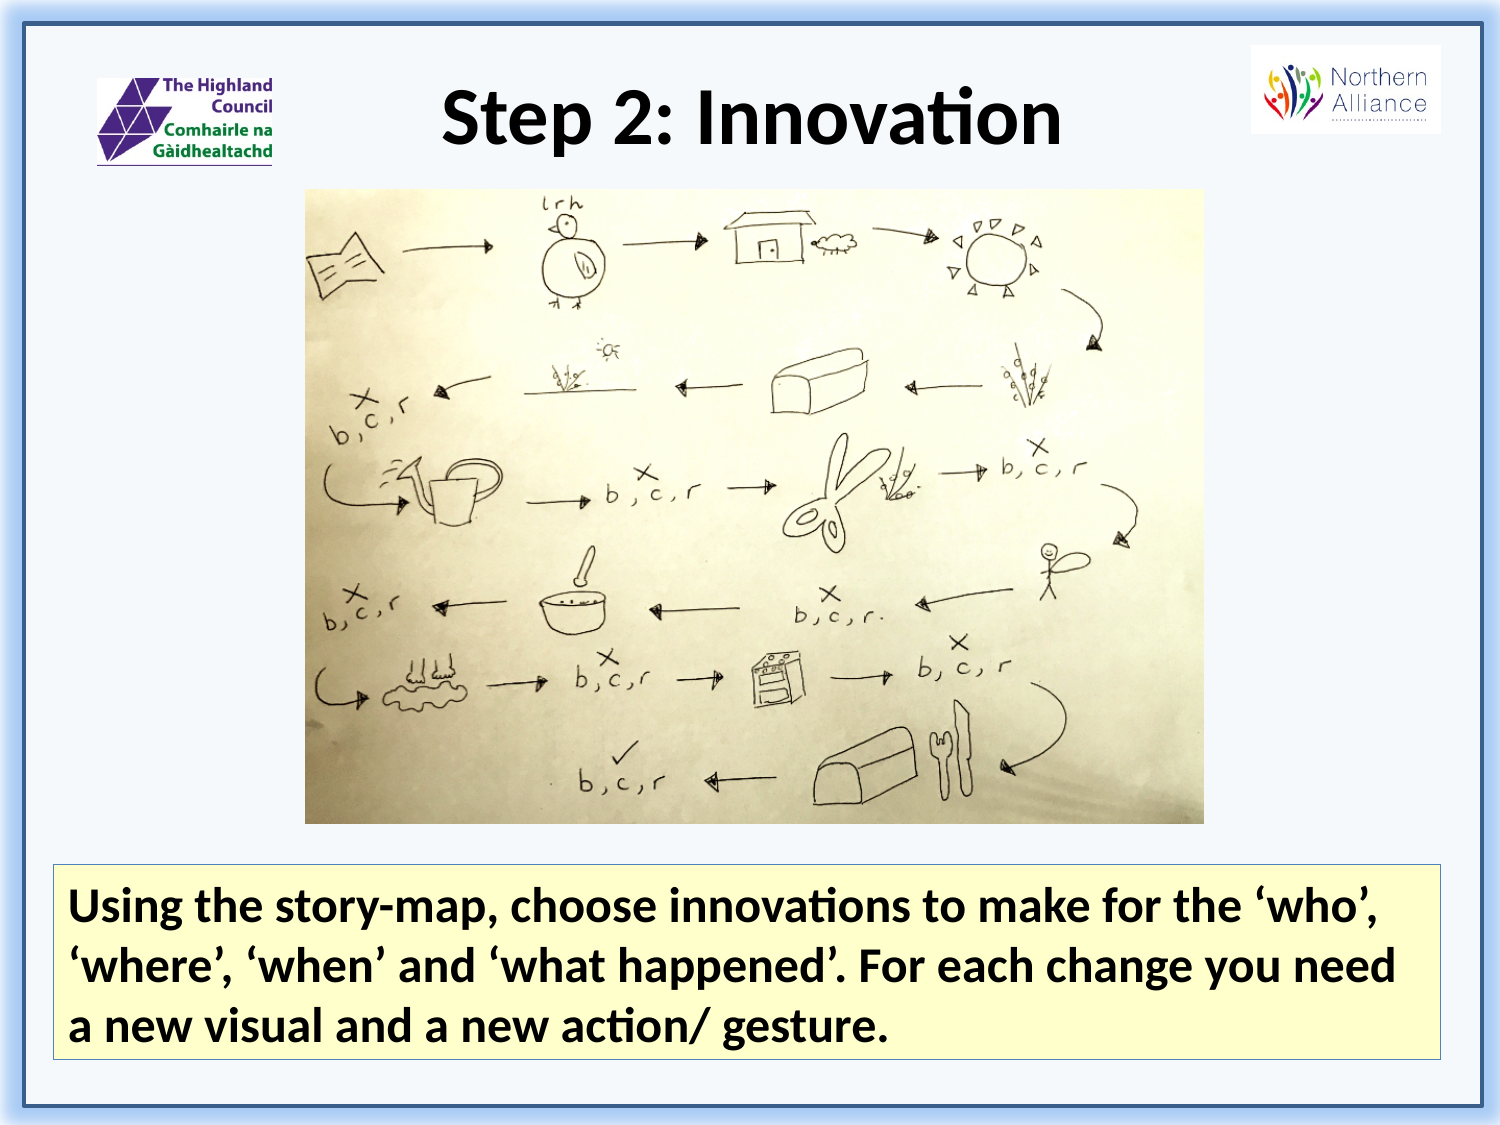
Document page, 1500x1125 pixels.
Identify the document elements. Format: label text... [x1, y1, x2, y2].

picture [96, 77, 272, 167]
picture [1251, 45, 1441, 134]
title Step 2: Innovation [78, 54, 1428, 243]
text_box Using the story-map, choose innovations to make for the ‘who’, ‘where’, ‘when’ and ‘what happened’. For each change you need a new visual and a new action/ gesture. [53, 864, 1441, 1060]
picture [305, 189, 1204, 825]
text_box [22, 21, 1484, 1108]
